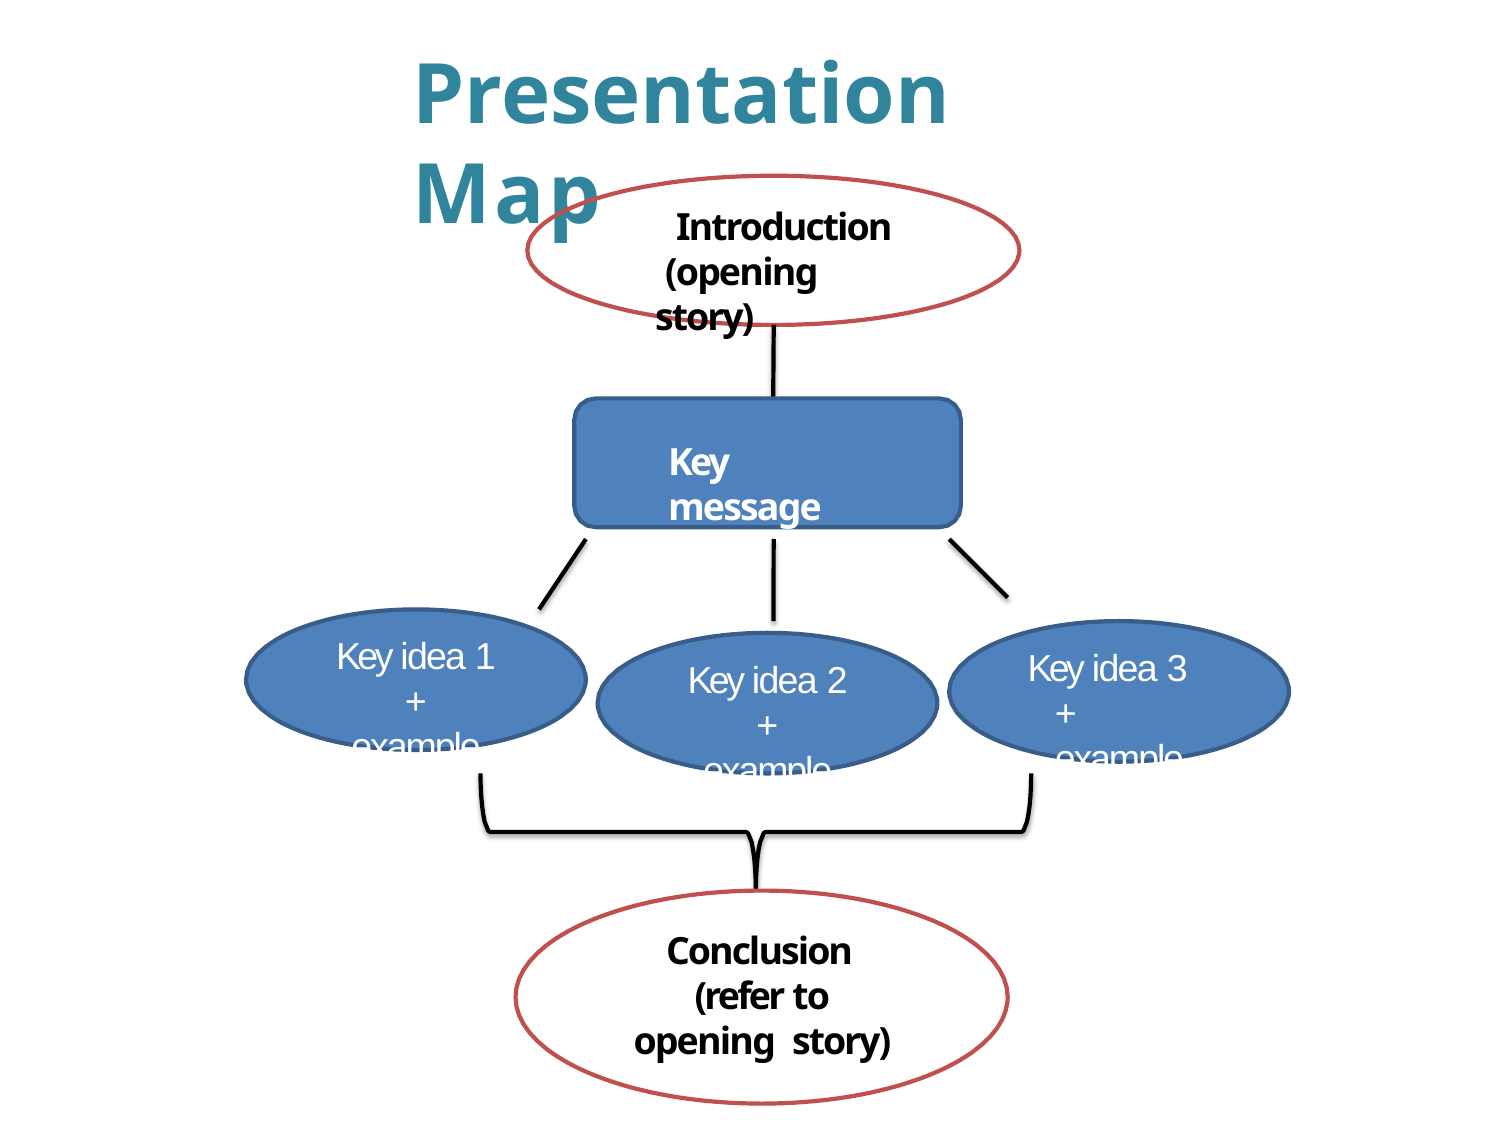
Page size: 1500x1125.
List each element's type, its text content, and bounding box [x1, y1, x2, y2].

text_box [574, 398, 961, 528]
text_box [471, 769, 1041, 903]
text_box [949, 621, 1289, 750]
title Presentation Map [410, 38, 1104, 241]
text_box [764, 535, 783, 632]
text_box [940, 533, 1017, 610]
text_box Key idea 1 + example [322, 630, 510, 768]
text_box [527, 175, 1020, 316]
text_box [480, 773, 1032, 890]
text_box [246, 609, 586, 739]
text_box Conclusion (refer to opening story) [628, 924, 896, 1062]
text_box Introduction (opening story) [653, 200, 894, 338]
text_box [530, 534, 595, 621]
text_box Key message [666, 435, 869, 528]
text_box Key idea 3 + example [1025, 641, 1213, 779]
text_box [763, 321, 783, 398]
text_box [597, 632, 938, 762]
text_box [515, 890, 1008, 1104]
text_box Key idea 2 + example [673, 653, 861, 769]
